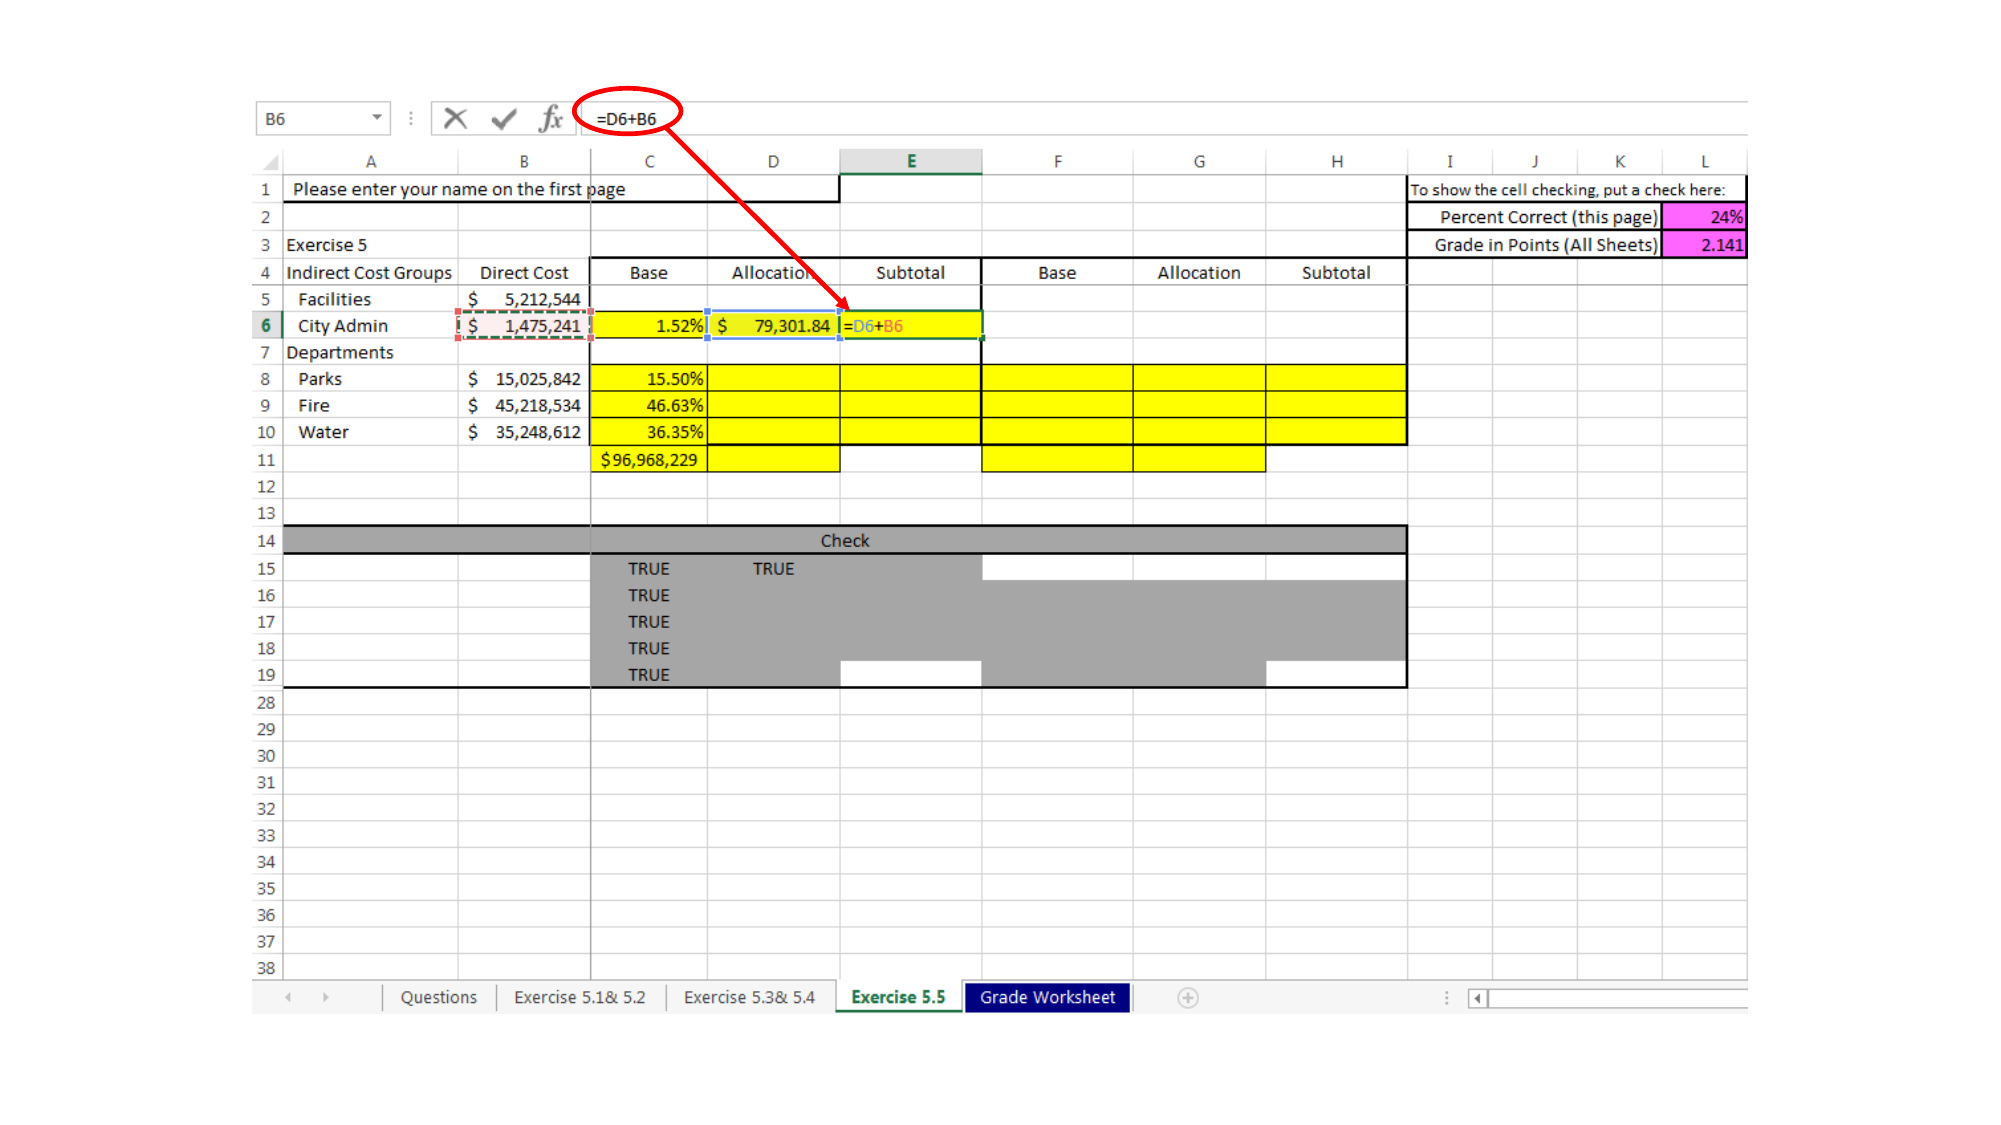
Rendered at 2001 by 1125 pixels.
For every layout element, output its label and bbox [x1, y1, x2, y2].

text_box [665, 127, 850, 311]
list [252, 88, 1748, 1014]
